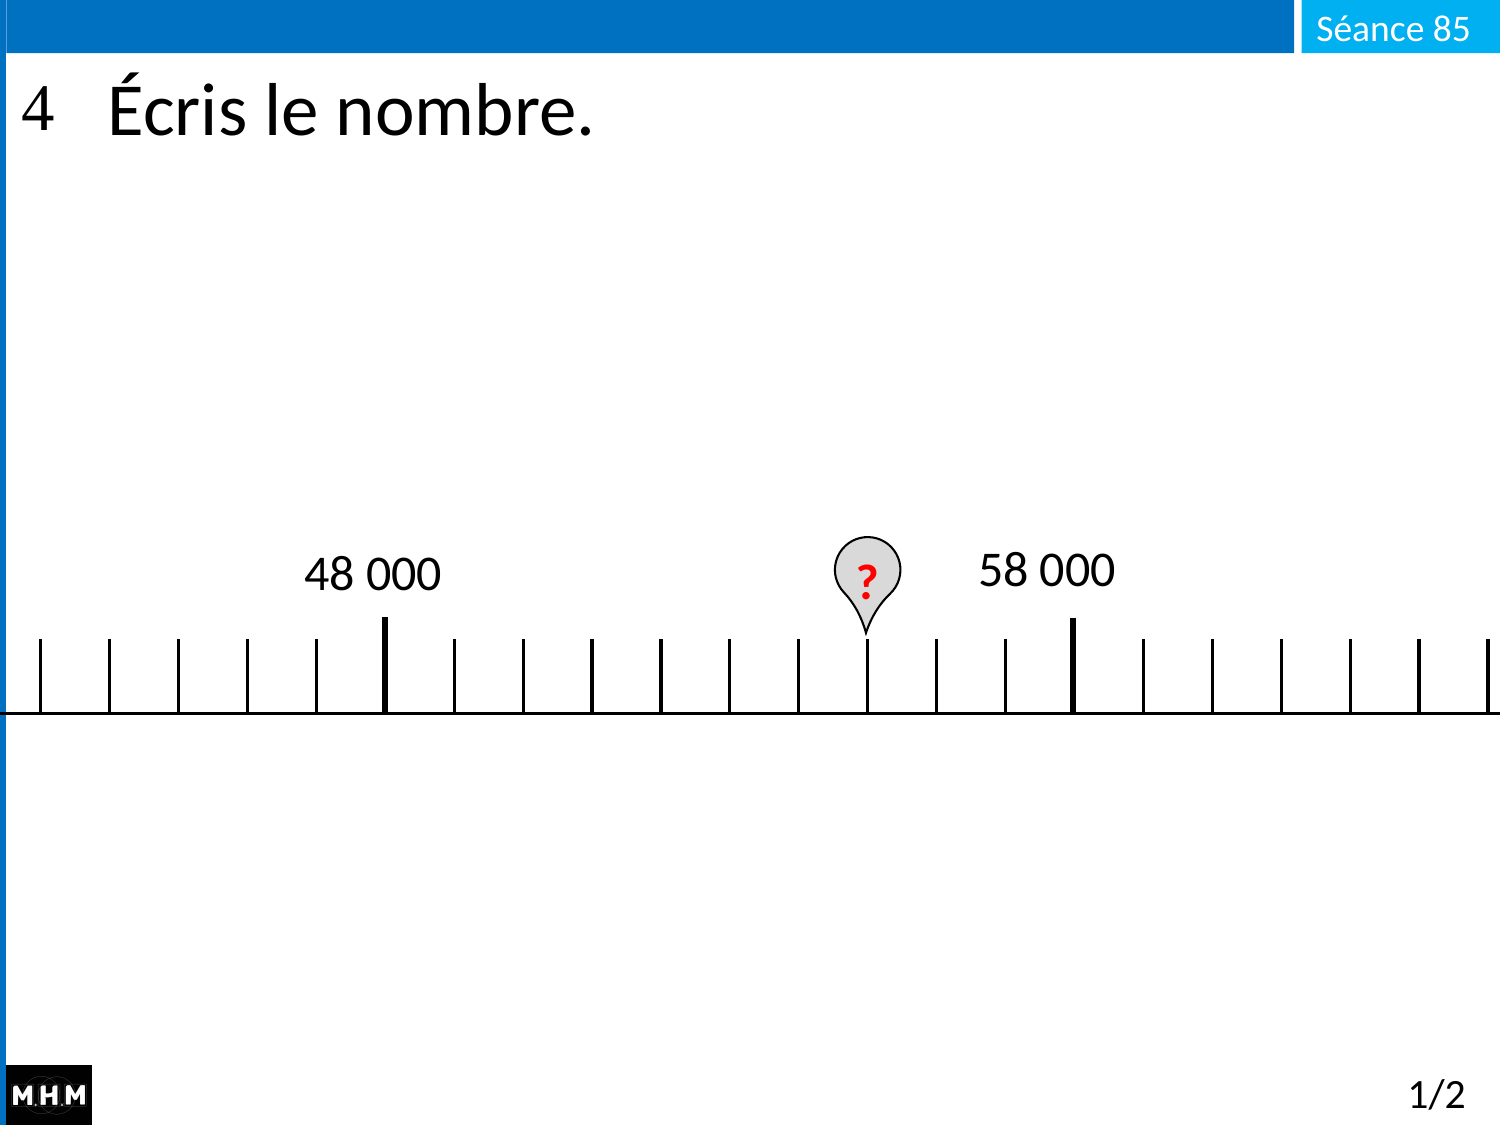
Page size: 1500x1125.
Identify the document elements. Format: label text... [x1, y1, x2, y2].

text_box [0, 616, 1500, 715]
text_box [848, 536, 887, 542]
text_box 48 000 [289, 533, 481, 609]
picture [6, 1065, 92, 1125]
text_box [833, 550, 840, 590]
title Écris le nombre. [92, 29, 1387, 192]
text_box 58 000 [963, 529, 1183, 604]
list 1/2 [1373, 1064, 1500, 1125]
text_box ? [840, 542, 914, 616]
